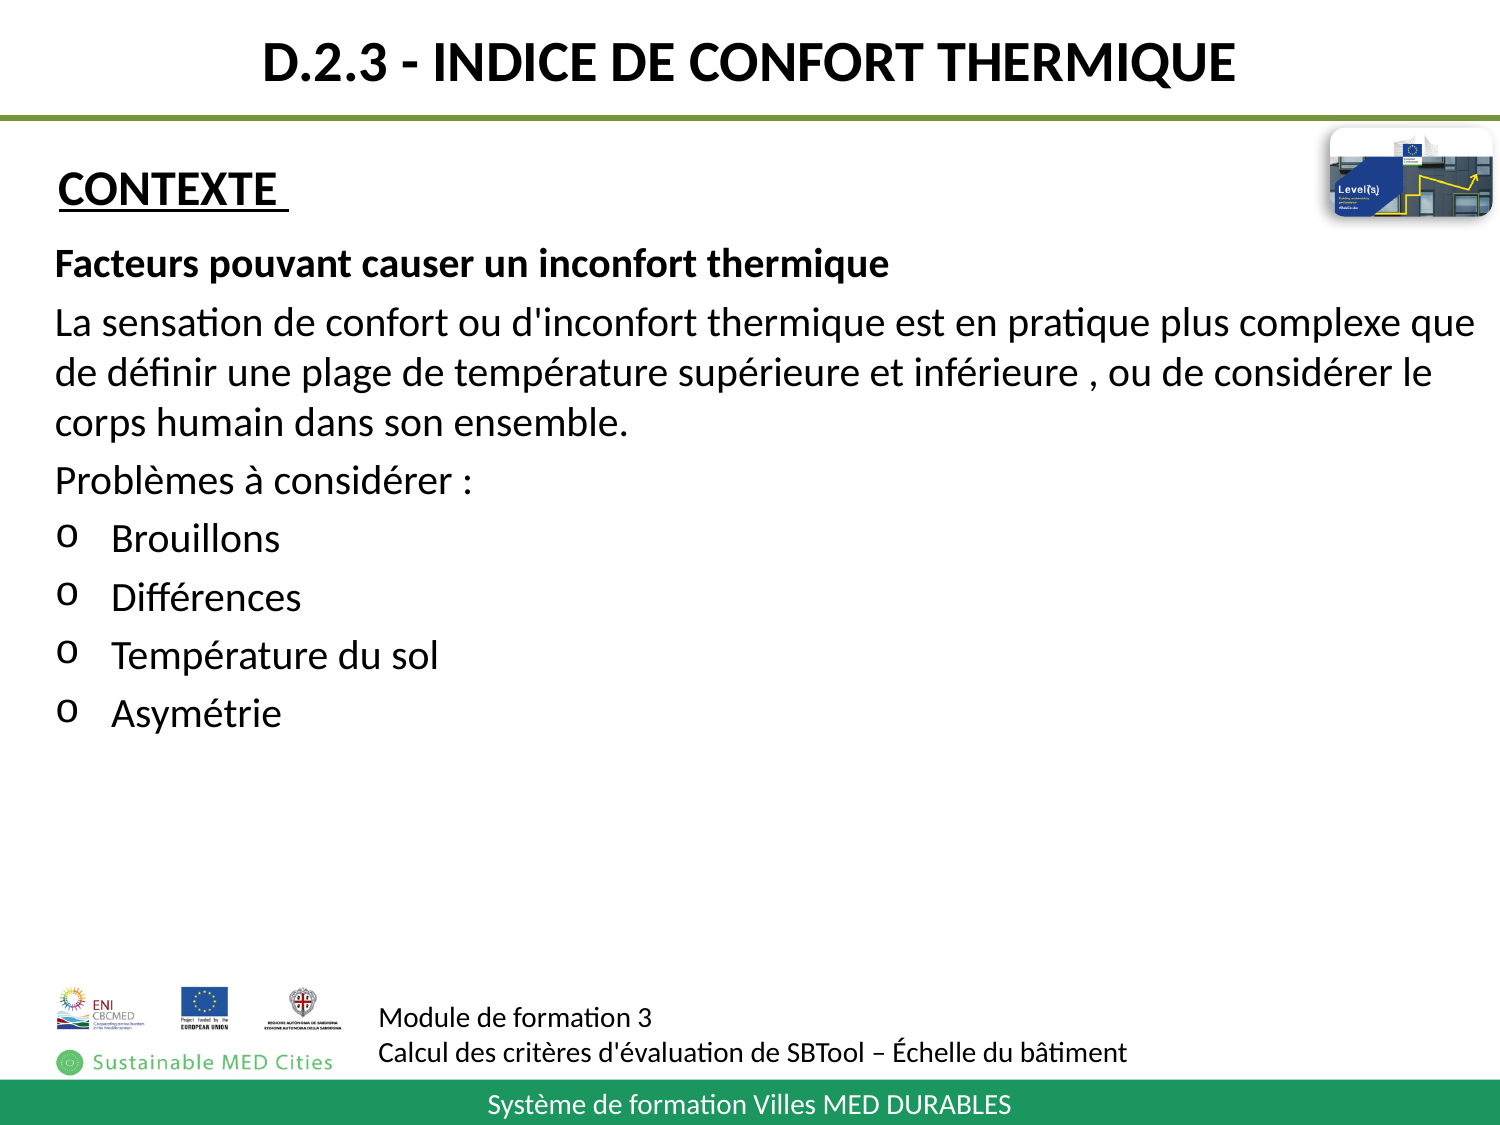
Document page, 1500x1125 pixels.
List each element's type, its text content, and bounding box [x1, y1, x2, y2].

title D.2.3 - INDICE DE CONFORT THERMIQUE [0, 0, 1500, 117]
text_box CONTEXTE [43, 147, 1331, 228]
picture [1329, 127, 1493, 217]
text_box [0, 972, 1500, 1125]
text_box Facteurs pouvant causer un inconfort thermique La sensation de confort ou d'inconfort thermique est en pratique plus complexe que de définir une plage de température supérieure et inférieure , ou de considérer le corps humain dans son ensemble. Problèmes à considérer : Brouillons Différences Température du sol Asymétrie [39, 228, 1500, 920]
